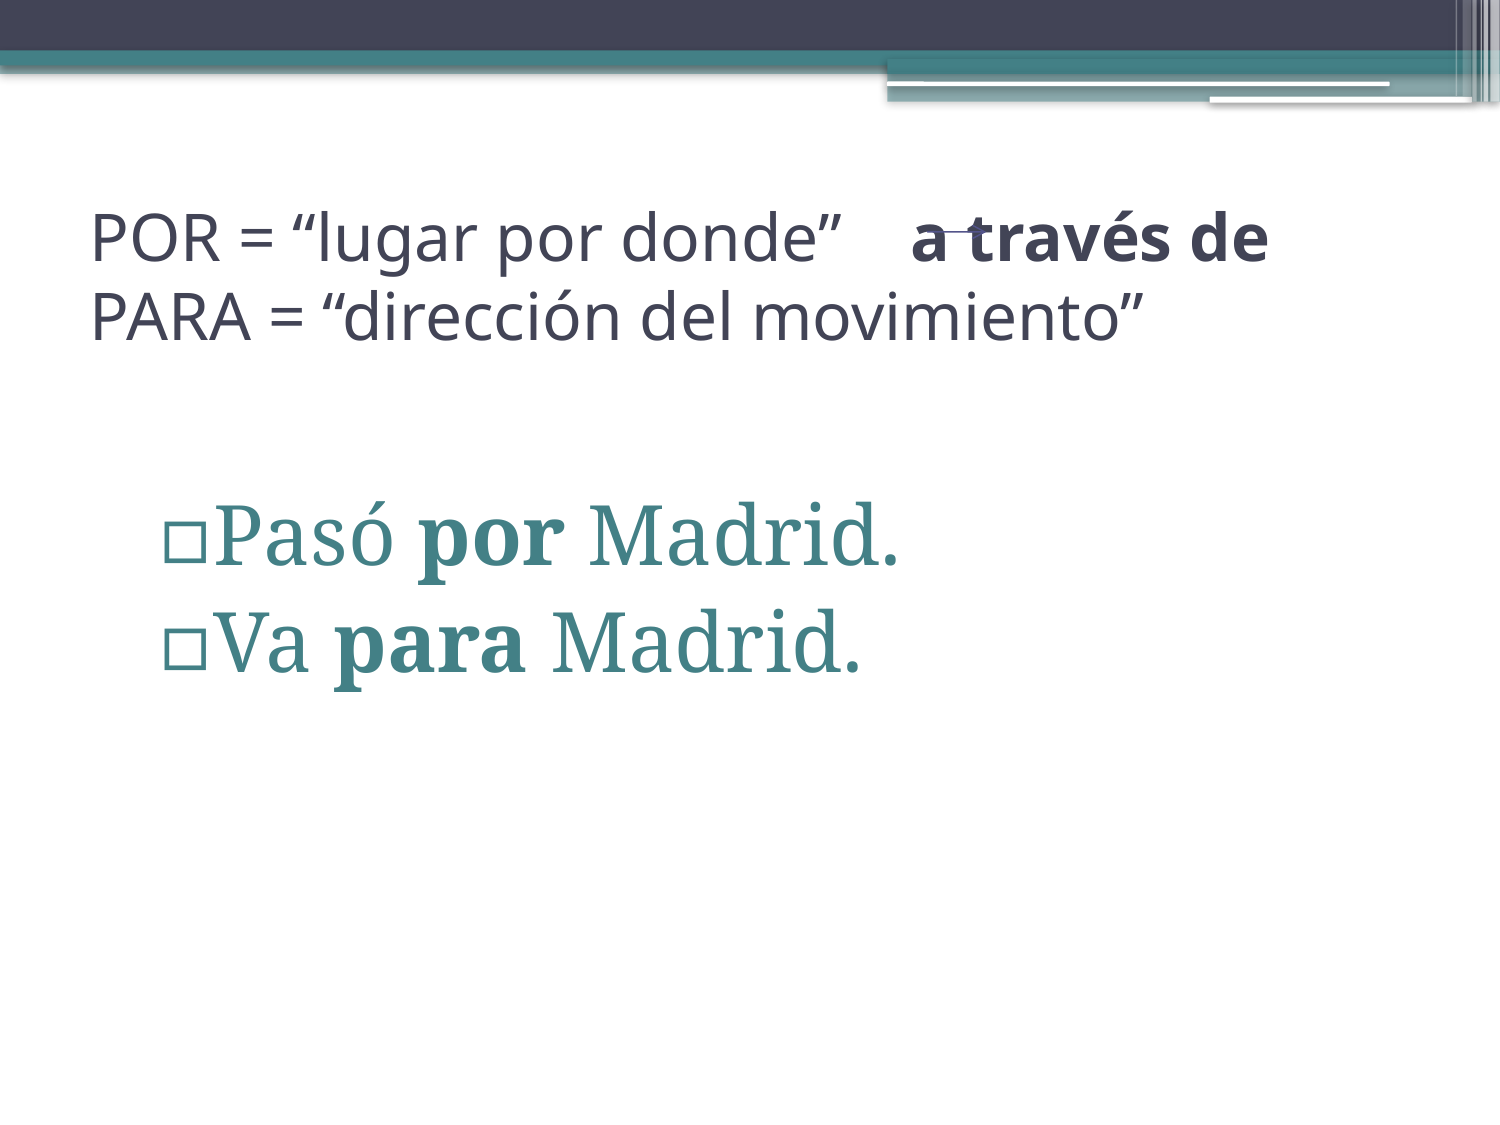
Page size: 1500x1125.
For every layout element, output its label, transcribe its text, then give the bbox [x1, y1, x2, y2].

title POR = “lugar por donde” a través de PARA = “dirección del movimiento” [75, 187, 1425, 363]
list Pasó por Madrid. Va para Madrid. [75, 368, 1425, 1079]
